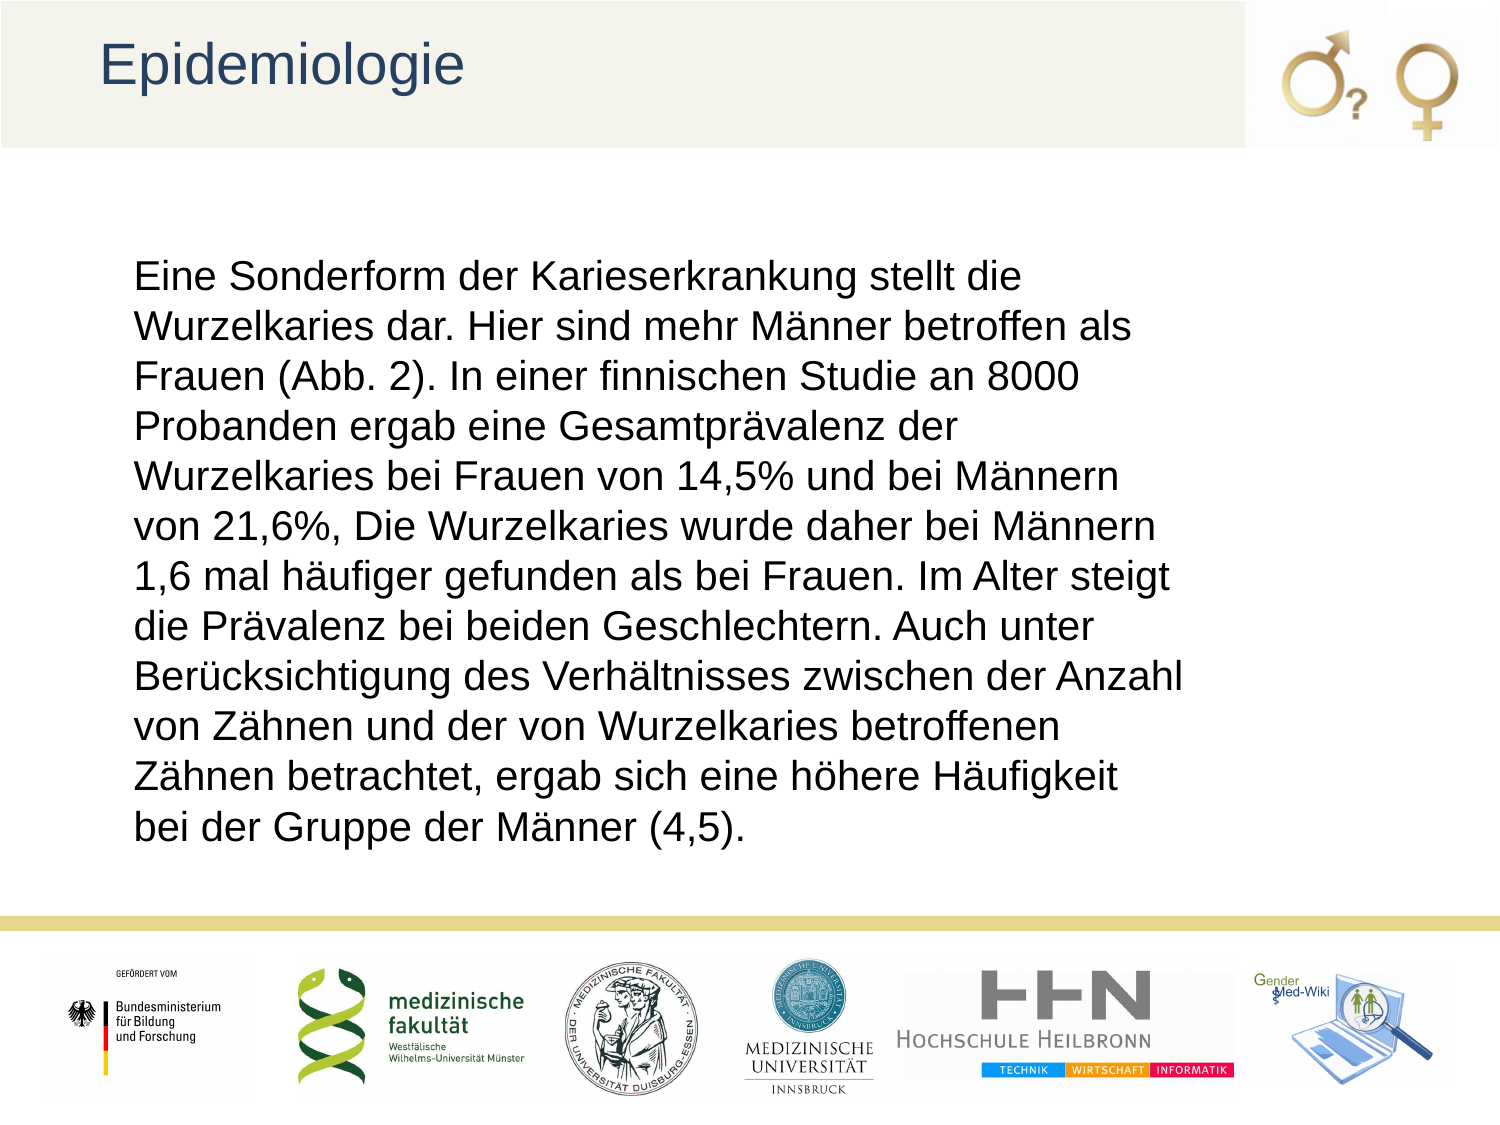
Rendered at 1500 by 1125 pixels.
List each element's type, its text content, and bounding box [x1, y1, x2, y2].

picture [1245, 0, 1500, 149]
picture [1246, 965, 1453, 1087]
text_box Epidemiologie [85, 19, 774, 104]
picture [298, 952, 1234, 1100]
picture [47, 952, 255, 1100]
text_box Eine Sonderform der Karieserkrankung stellt die Wurzelkaries dar. Hier sind mehr Männer betroffen als Frauen (Abb. 2). In einer finnischen Studie an 8000 Probanden ergab eine Gesamtprävalenz der Wurzelkaries bei Frauen von 14,5% und bei Männern von 21,6%, Die Wurzelkaries wurde daher bei Männern 1,6 mal häufiger gefunden als bei Frauen. Im Alter steigt die Prävalenz bei beiden Geschlechtern. Auch unter Berücksichtigung des Verhältnisses zwischen der Anzahl von Zähnen und der von Wurzelkaries betroffenen Zähnen betrachtet, ergab sich eine höhere Häufigkeit bei der Gruppe der Männer (4,5). [118, 241, 1199, 907]
